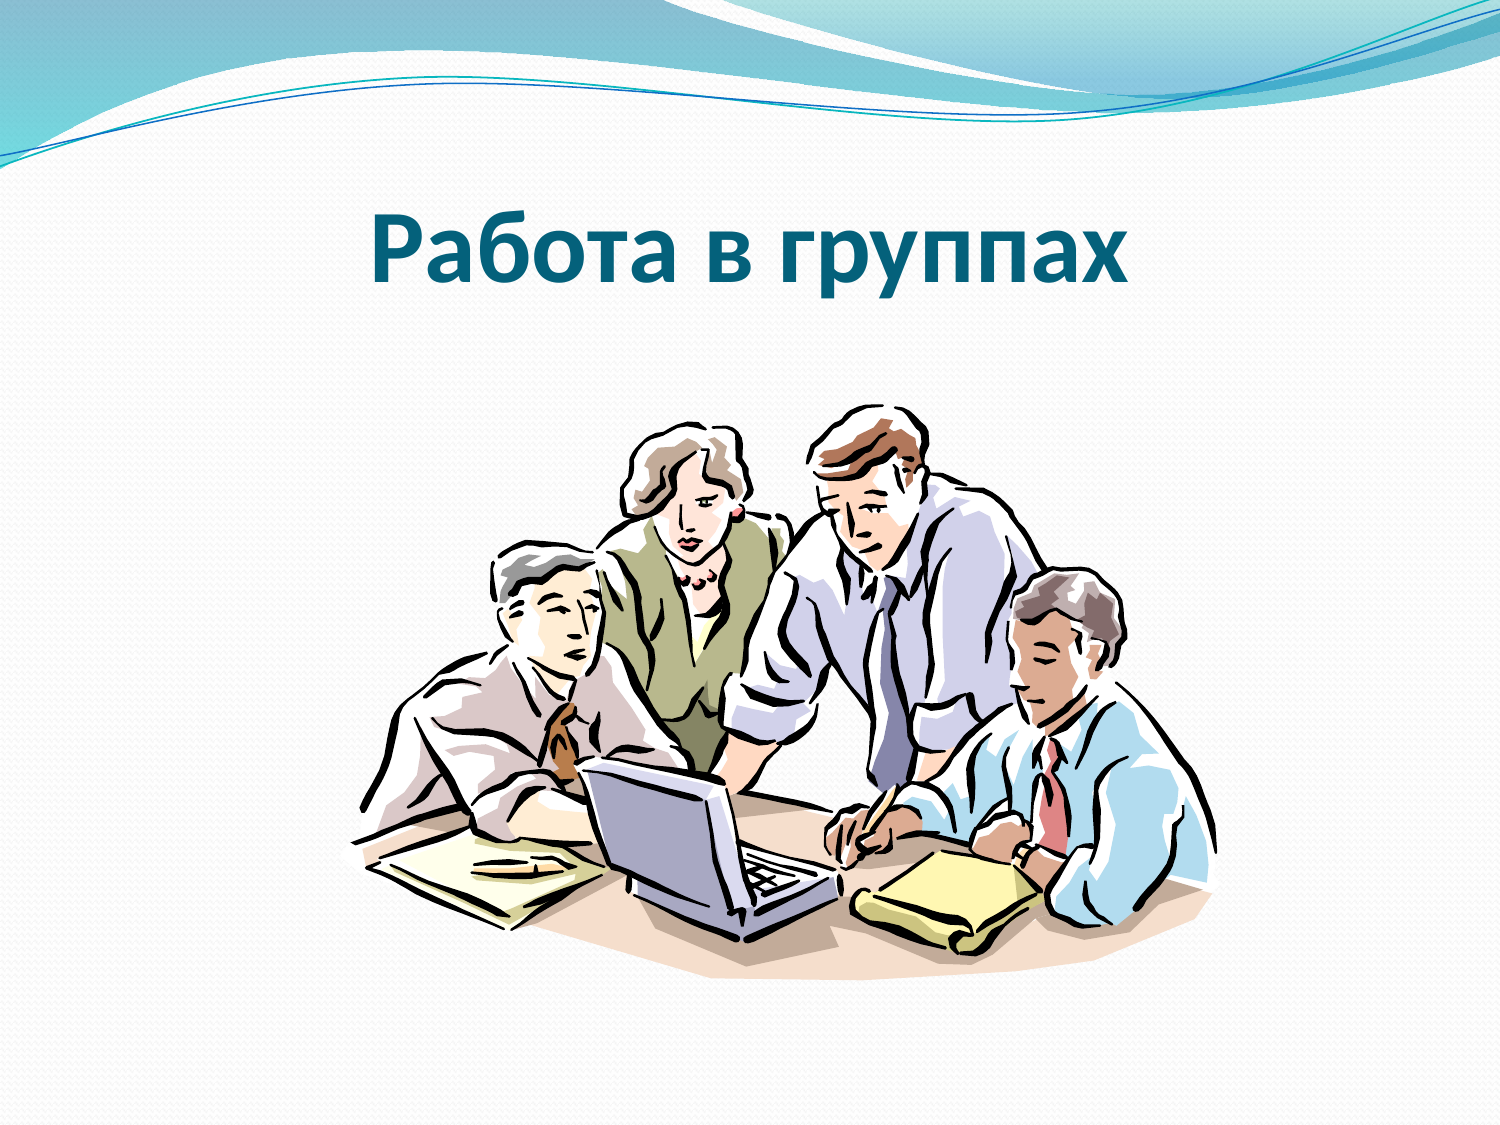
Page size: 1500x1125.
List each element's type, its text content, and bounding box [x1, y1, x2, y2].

title Работа в группах [75, 115, 1425, 303]
picture [339, 398, 1226, 987]
